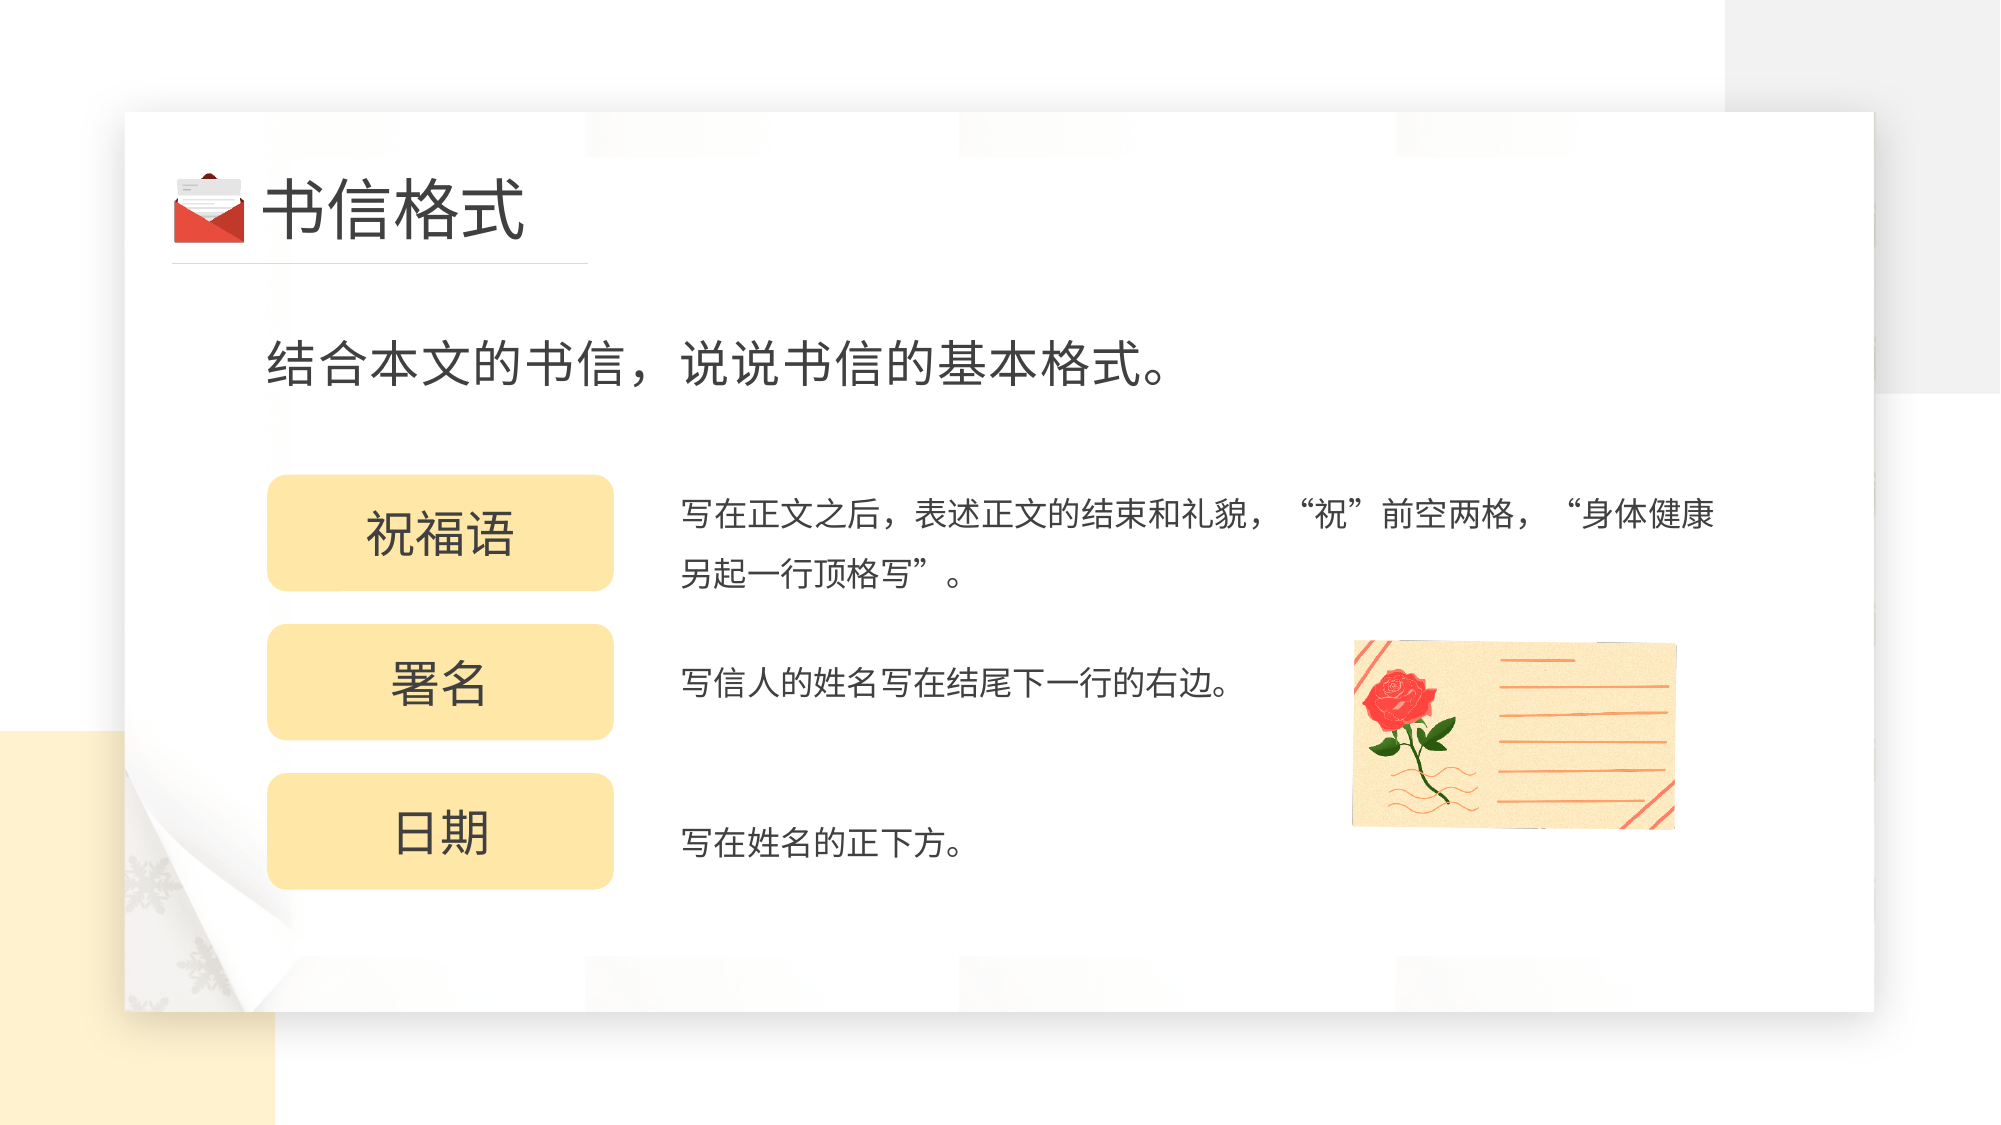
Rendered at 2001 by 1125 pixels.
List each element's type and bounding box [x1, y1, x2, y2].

text_box [0, 0, 2000, 1125]
picture [124, 112, 1876, 1012]
